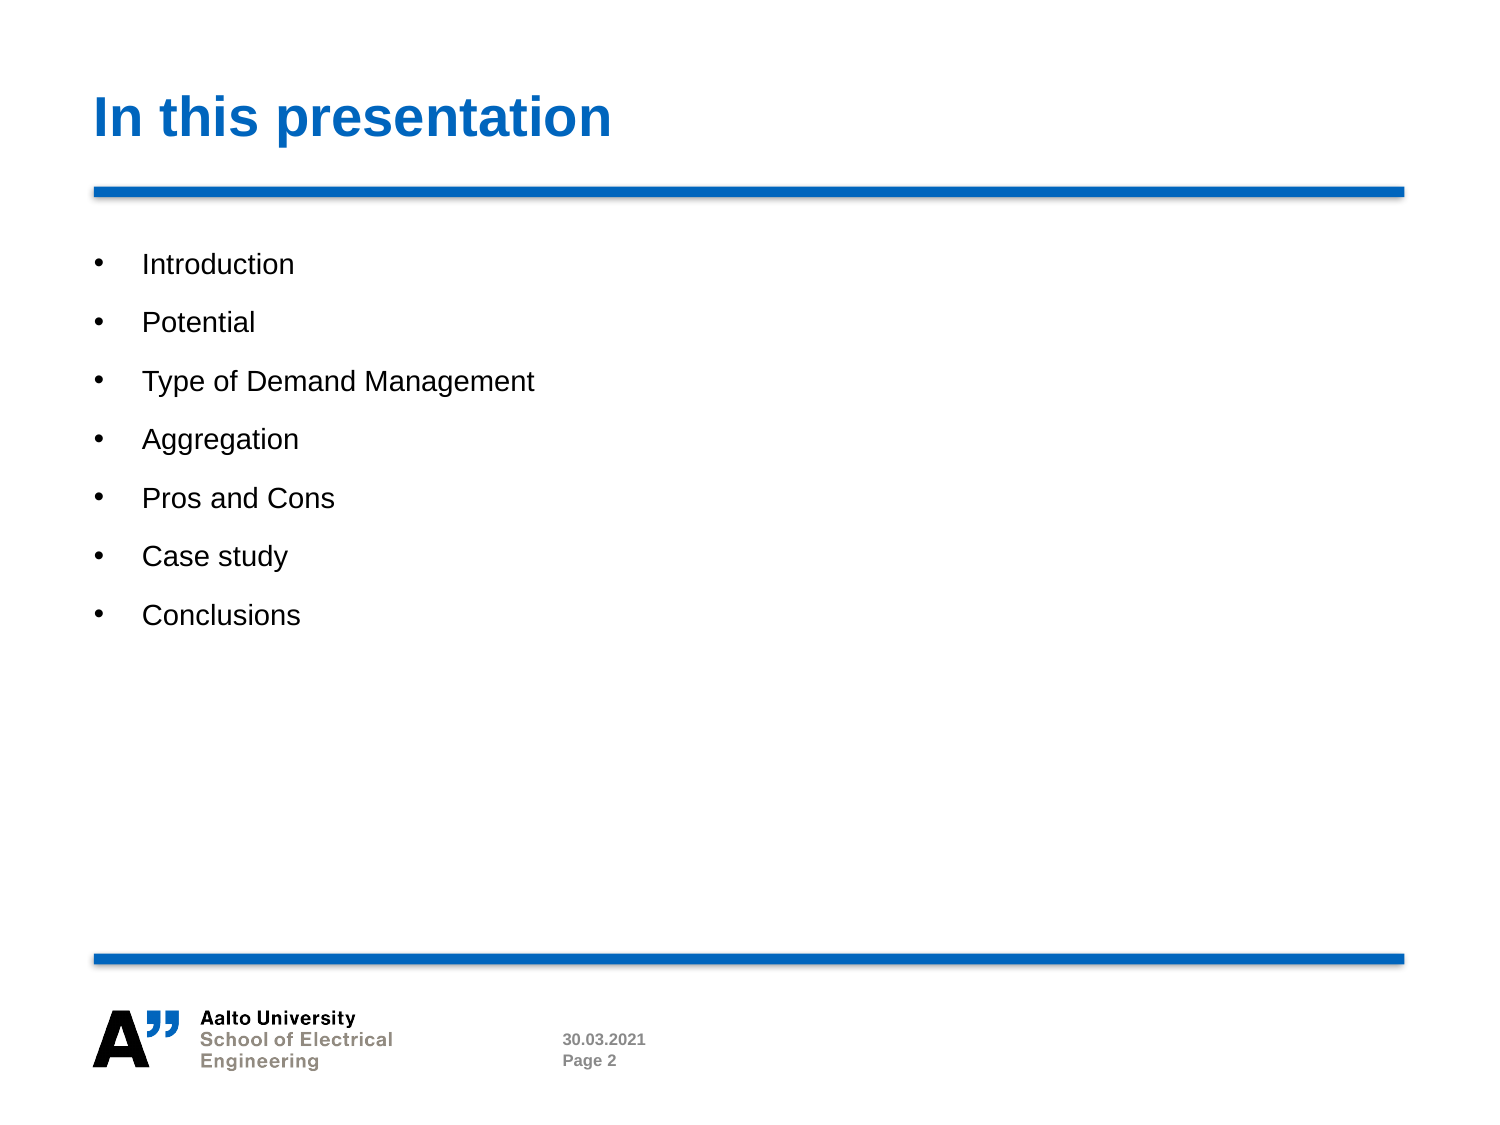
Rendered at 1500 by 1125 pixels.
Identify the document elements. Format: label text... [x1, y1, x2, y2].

slide_number Page 2 [562, 1050, 816, 1071]
list Introduction Potential Type of Demand Management Aggregation Pros and Cons Case study Conclusions [93, 228, 1369, 773]
picture [35, 953, 449, 1125]
title In this presentation [93, 80, 1369, 228]
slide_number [562, 1029, 816, 1050]
